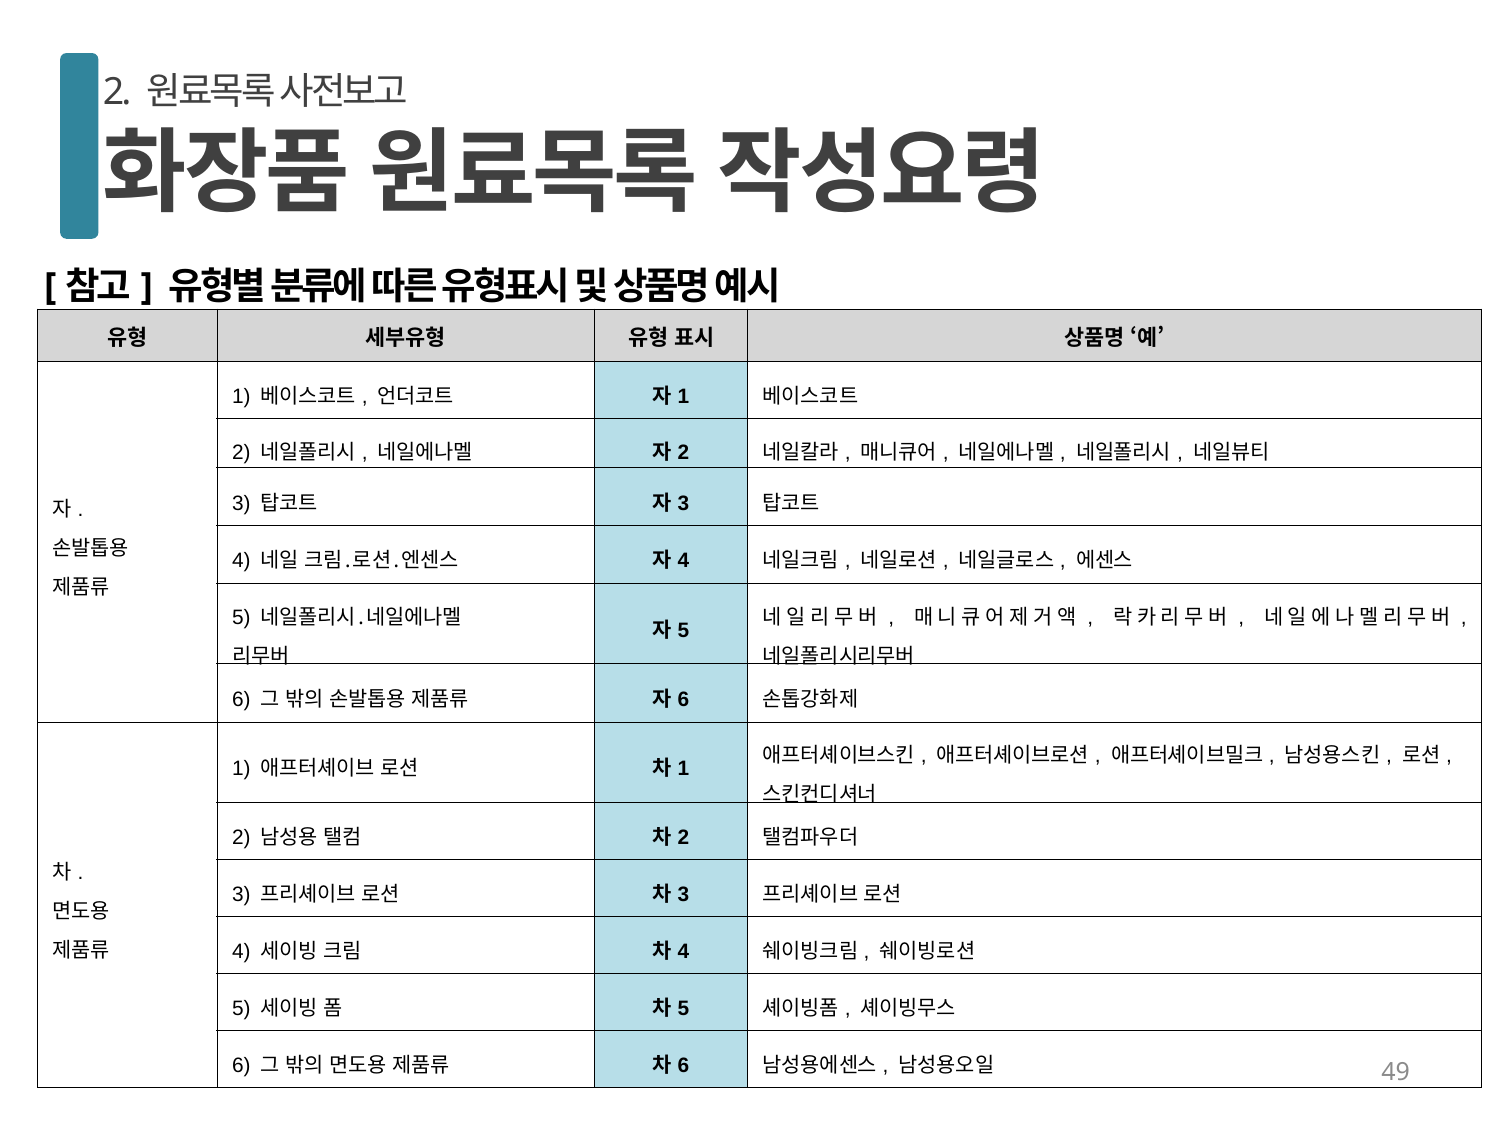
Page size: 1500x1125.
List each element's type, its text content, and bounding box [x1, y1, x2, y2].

table_cell 남성용에센스, 남성용오일 [748, 1031, 1481, 1087]
table_cell 자1 [595, 362, 747, 418]
table_cell 탑코트 [748, 468, 1481, 525]
table_cell 3) 탑코트 [218, 468, 594, 525]
table_cell 5) 세이빙 폼 [218, 974, 594, 1030]
table_cell 셰이빙폼, 셰이빙무스 [748, 974, 1481, 1030]
table_cell 쉐이빙크림, 쉐이빙로션 [748, 917, 1481, 973]
table_cell 자6 [595, 664, 747, 722]
table_cell 차5 [595, 974, 747, 1030]
table_cell 1) 베이스코트, 언더코트 [218, 362, 594, 418]
table_cell 4) 네일 크림․로션․엔센스 [218, 526, 594, 583]
table_cell 네일크림, 네일로션, 네일글로스, 에센스 [748, 526, 1481, 583]
table_cell 5) 네일폴리시․네일에나멜 리무버 [218, 584, 594, 663]
table_cell 2) 남성용 탤컴 [218, 803, 594, 859]
slide_number 49 [1074, 1042, 1425, 1103]
table_cell 6) 그 밖의 손발톱용 제품류 [218, 664, 594, 722]
table_cell 3) 프리셰이브 로션 [218, 860, 594, 916]
table_cell 네일리무버, 매니큐어제거액, 락카리무버, 네일에나멜리무버, 네일폴리시리무버 [748, 584, 1481, 663]
table_cell 차1 [595, 723, 747, 802]
table_cell 탤컴파우더 [748, 803, 1481, 859]
table_cell 차6 [595, 1031, 747, 1087]
table_cell 자5 [595, 584, 747, 663]
text_box 2. 원료목록 사전보고 화장품 원료목록 작성요령 [88, 60, 1061, 230]
table_header 유형 표시 [595, 310, 747, 361]
table_cell 차3 [595, 860, 747, 916]
table_cell 차4 [595, 917, 747, 973]
table_cell 네일칼라, 매니큐어, 네일에나멜, 네일폴리시, 네일뷰티 [748, 419, 1481, 467]
table_header 유형 [38, 310, 217, 361]
table_cell 자4 [595, 526, 747, 583]
table_cell 1) 애프터셰이브 로션 [218, 723, 594, 802]
table_cell 손톱강화제 [748, 664, 1481, 722]
table_cell 6) 그 밖의 면도용 제품류 [218, 1031, 594, 1087]
table_cell 베이스코트 [748, 362, 1481, 418]
table_cell 애프터셰이브스킨, 애프터셰이브로션, 애프터셰이브밀크, 남성용스킨, 로션, 스킨컨디셔너 [748, 723, 1481, 802]
table_cell 2) 네일폴리시, 네일에나멜 [218, 419, 594, 467]
table_cell 프리셰이브 로션 [748, 860, 1481, 916]
table_cell 자. 손발톱용 제품류 [38, 362, 217, 722]
table_header 상품명 ‘예’ [748, 310, 1481, 361]
table_cell 차. 면도용 제품류 [38, 723, 217, 1087]
table_cell 4) 세이빙 크림 [218, 917, 594, 973]
table_cell 차2 [595, 803, 747, 859]
table_header 세부유형 [218, 310, 594, 361]
table_cell 자2 [595, 419, 747, 467]
table_cell 자3 [595, 468, 747, 525]
text_box [58, 50, 101, 231]
text_box [참고] 유형별 분류에 따른 유형표시 및 상품명 예시 [29, 231, 1471, 314]
